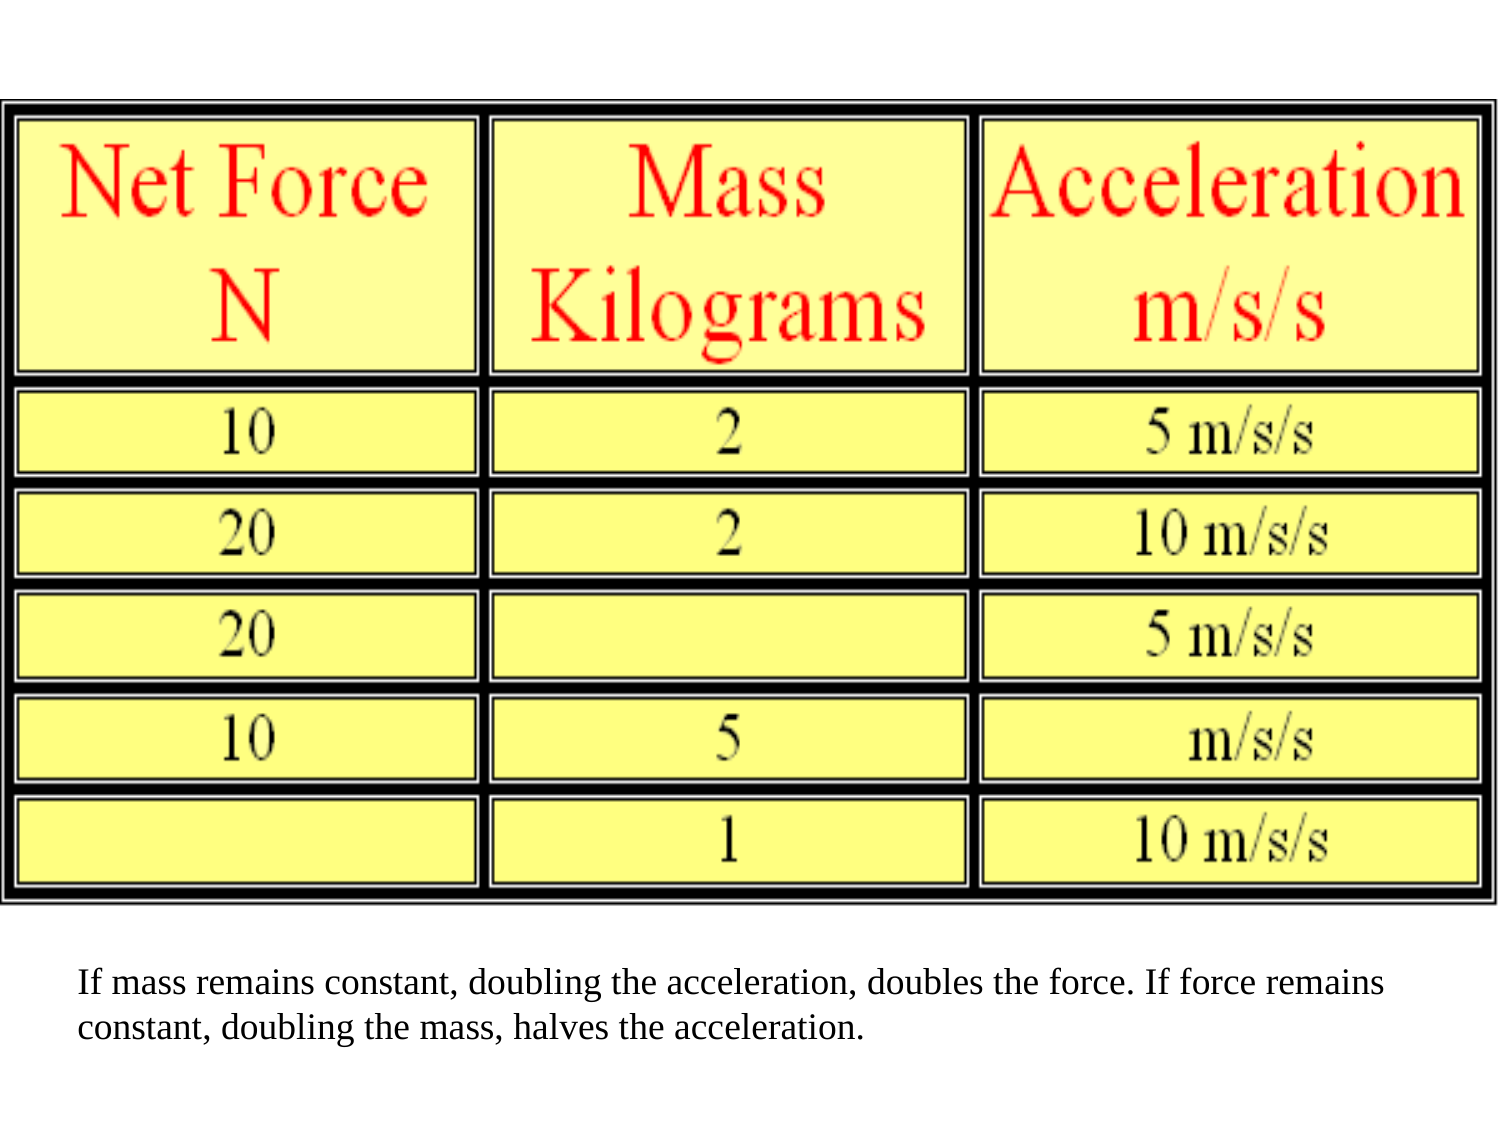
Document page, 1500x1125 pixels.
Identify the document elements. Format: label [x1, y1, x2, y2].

list [0, 99, 1500, 1062]
